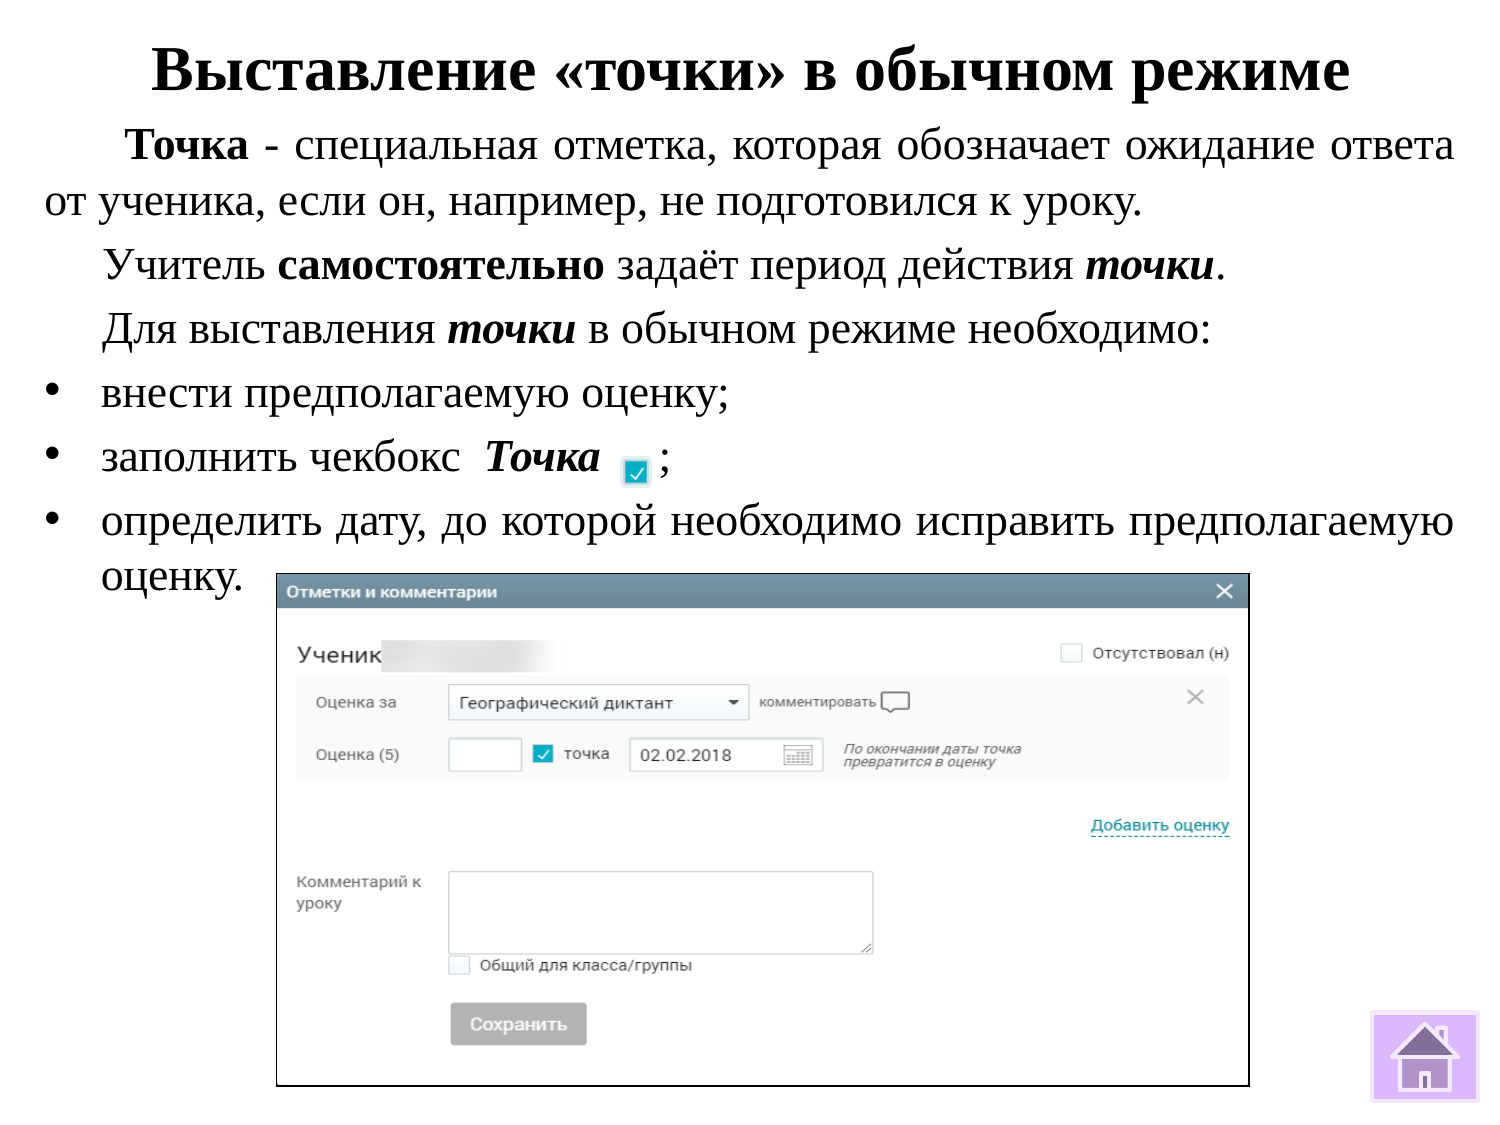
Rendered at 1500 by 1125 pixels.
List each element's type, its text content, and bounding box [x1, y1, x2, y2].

list Точка - специальная отметка, которая обозначает ожидание ответа от ученика, если он, например, не подготовился к уроку. Учитель самостоятельно задаёт период действия точки. Для выставления точки в обычном режиме необходимо: внести предполагаемую оценку; заполнить чекбокс Точка ; определить дату, до которой необходимо исправить предполагаемую оценку. [29, 101, 1471, 1106]
title Выставление «точки» в обычном режиме [76, 19, 1427, 101]
text_box [1370, 1010, 1480, 1103]
picture [619, 455, 652, 488]
picture [277, 574, 1249, 1086]
